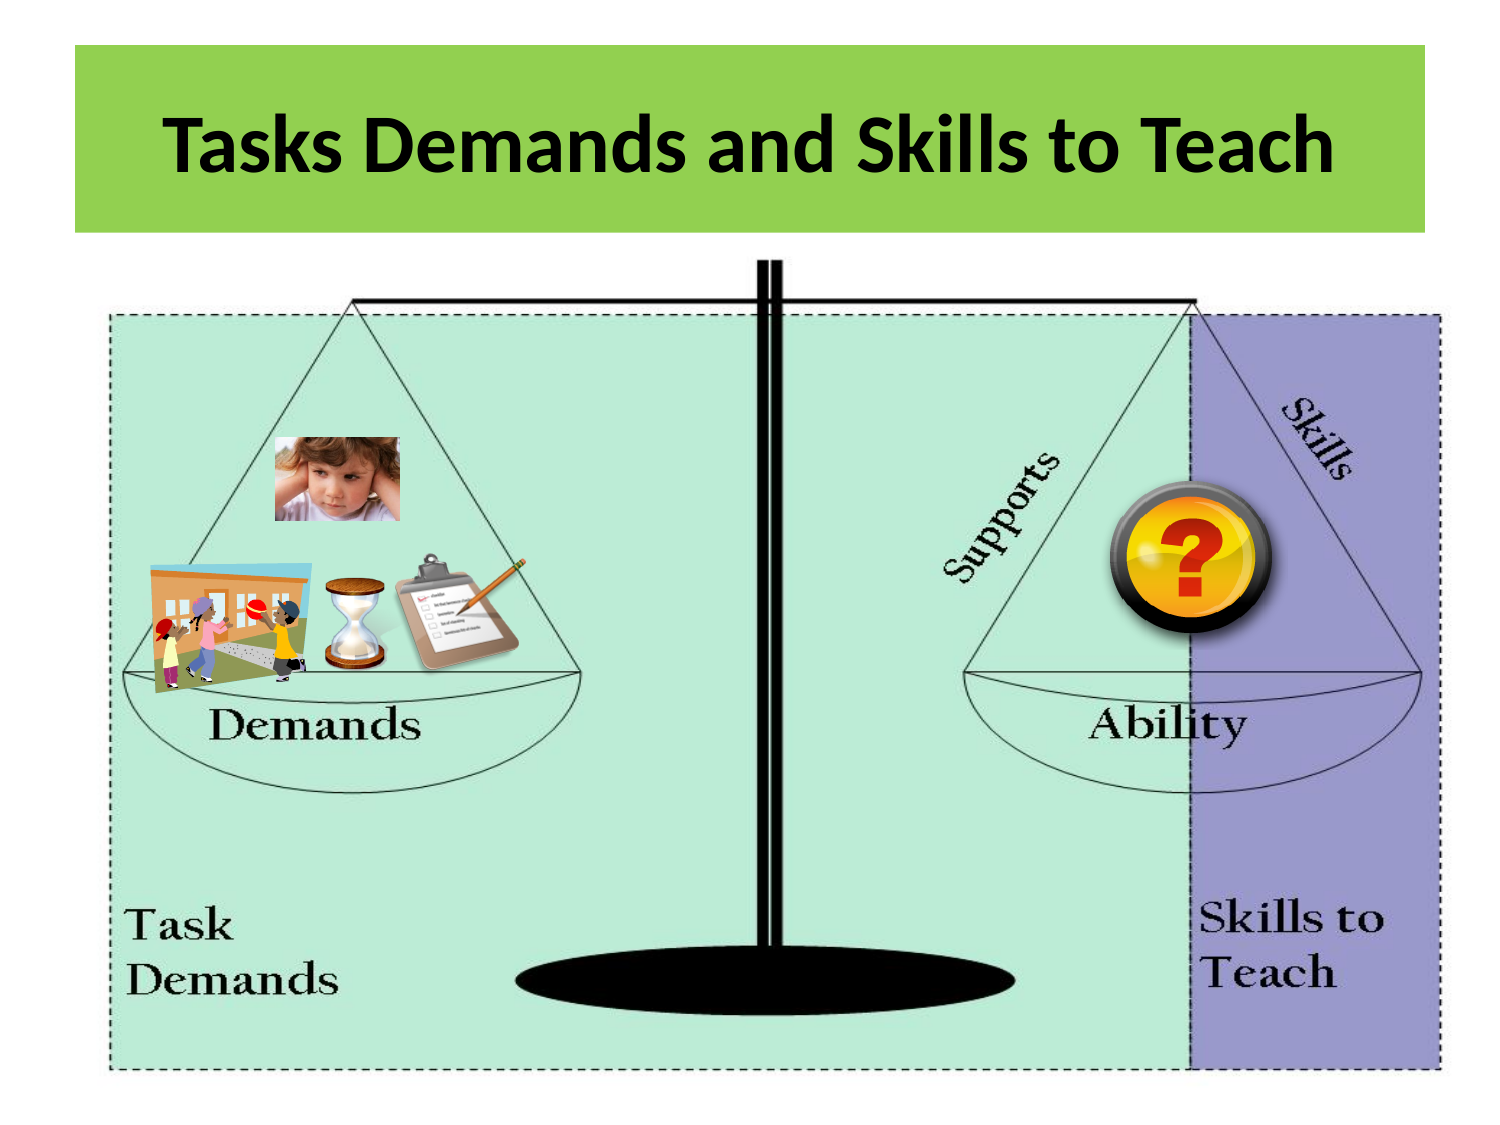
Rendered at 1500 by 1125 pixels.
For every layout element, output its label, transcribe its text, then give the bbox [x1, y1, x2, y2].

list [274, 437, 401, 522]
title Tasks Demands and Skills to Teach [75, 45, 1425, 233]
picture [1099, 474, 1288, 651]
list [387, 537, 532, 682]
picture [149, 562, 313, 694]
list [316, 574, 382, 676]
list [74, 246, 1463, 1125]
